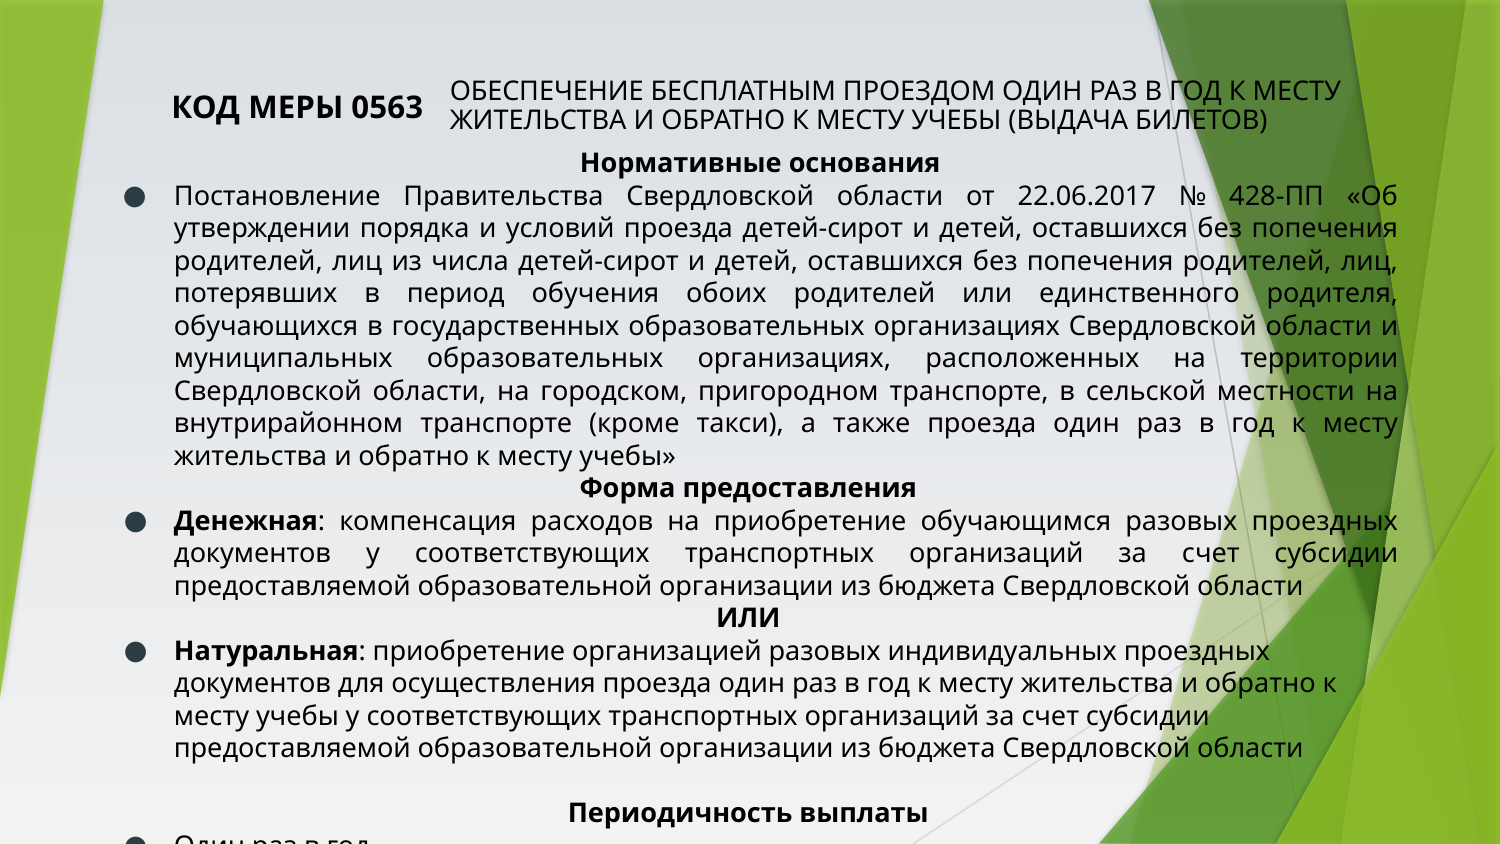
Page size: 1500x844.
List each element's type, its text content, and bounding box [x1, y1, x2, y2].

text_box КОД МЕРЫ 0563 [122, 65, 439, 147]
text_box Нормативные основания Постановление Правительства Свердловской области от 22.06.2017 № 428-ПП «Об утверждении порядка и условий проезда детей-сирот и детей, оставшихся без попечения родителей, лиц из числа детей-сирот и детей, оставшихся без попечения родителей, лиц, потерявших в период обучения обоих родителей или единственного родителя, обучающихся в государственных образовательных организациях Свердловской области и муниципальных образовательных организациях, расположенных на территории Свердловской области, на городском, пригородном транспорте, в сельской местности на внутрирайонном транспорте (кроме такси), а также проезда один раз в год к месту жительства и обратно к месту учебы» Форма предоставления Денежная: компенсация расходов на приобретение обучающимся разовых проездных документов у соответствующих транспортных организаций за счет субсидии предоставляемой образовательной организации из бюджета Свердловской области ИЛИ Натуральная: приобретение организацией разовых индивидуальных проездных документов для осуществления проезда один раз в год к месту жительства и обратно к месту учебы у соответствующих транспортных организаций за счет субсидии предоставляемой образовательной организации из бюджета Свердловской области Периодичность выплаты Один раз в год [87, 174, 1409, 772]
title ОБЕСПЕЧЕНИЕ БЕСПЛАТНЫМ ПРОЕЗДОМ ОДИН РАЗ В ГОД К МЕСТУ ЖИТЕЛЬСТВА И ОБРАТНО К МЕСТУ УЧЕБЫ (ВЫДАЧА БИЛЕТОВ) [438, 56, 1384, 156]
